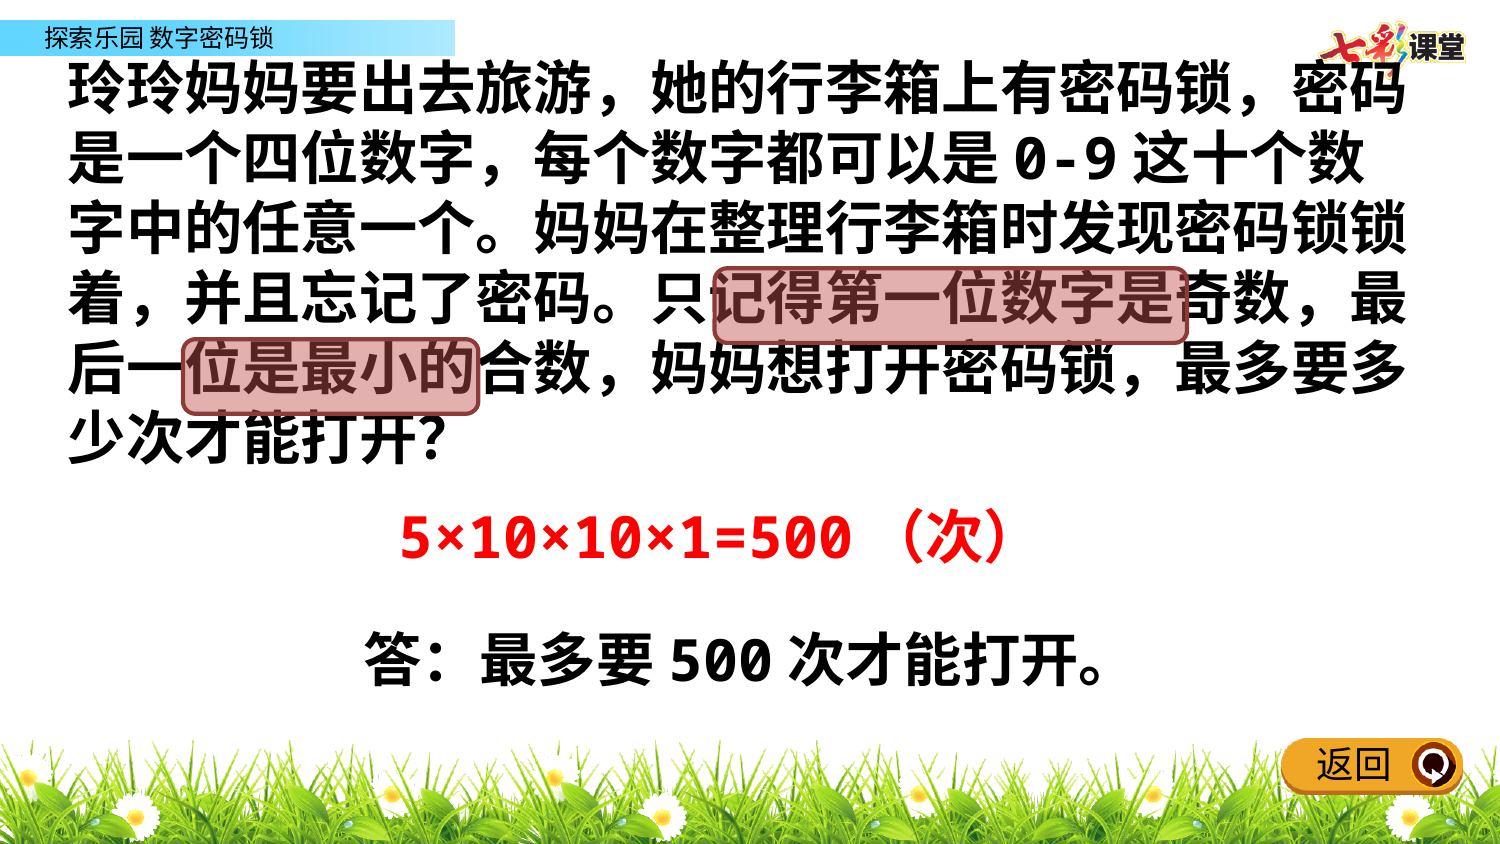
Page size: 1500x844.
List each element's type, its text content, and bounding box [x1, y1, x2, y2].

text_box 答：最多要500次才能打开。 [348, 615, 1230, 693]
text_box [712, 266, 1190, 345]
text_box [180, 337, 481, 416]
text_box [1281, 733, 1464, 795]
text_box 玲玲妈妈要出去旅游，她的行李箱上有密码锁，密码是一个四位数字，每个数字都可以是0-9这十个数字中的任意一个。妈妈在整理行李箱时发现密码锁锁着，并且忘记了密码。只记得第一位数字是奇数，最后一位是最小的合数，妈妈想打开密码锁，最多要多少次才能打开？ [53, 43, 1436, 177]
picture [1316, 20, 1468, 80]
picture [0, 740, 1500, 844]
text_box 5×10×10×1=500（次） [383, 492, 1082, 570]
